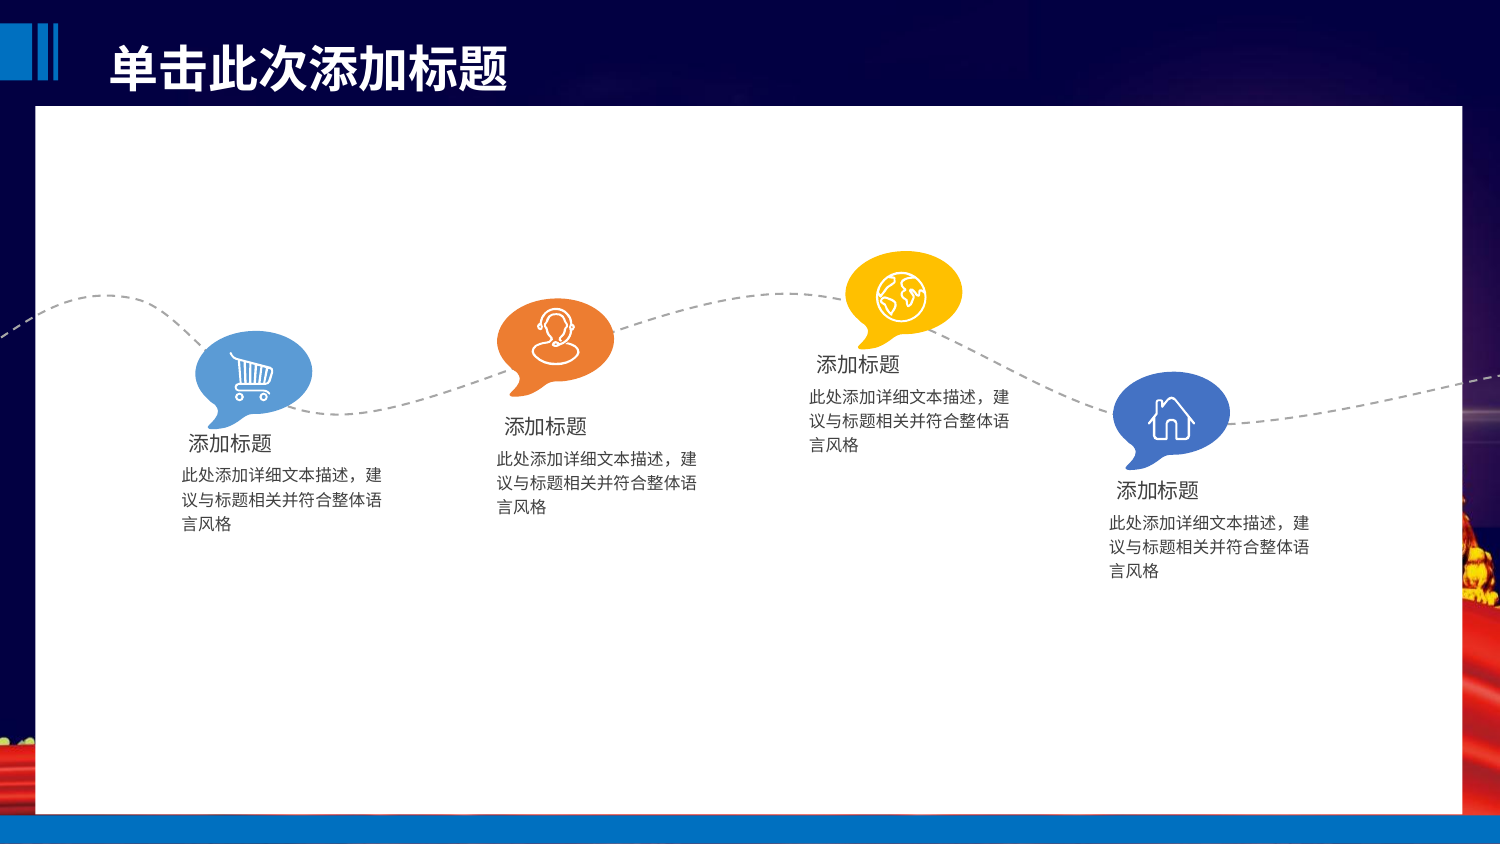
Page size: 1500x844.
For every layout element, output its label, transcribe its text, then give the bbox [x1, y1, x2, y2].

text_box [496, 296, 615, 397]
text_box 添加标题 [181, 422, 372, 461]
text_box 此处添加详细文本描述，建议与标题相关并符合整体语言风格 [1108, 508, 1316, 660]
text_box 添加标题 [1108, 470, 1299, 508]
picture [0, 0, 1500, 815]
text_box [1112, 370, 1231, 470]
picture [1463, 376, 1500, 815]
text_box 添加标题 [496, 406, 687, 444]
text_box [194, 329, 313, 430]
text_box [313, 345, 496, 415]
text_box [67, 24, 393, 82]
text_box [37, 23, 48, 81]
text_box [0, 815, 1500, 844]
text_box 添加标题 [809, 344, 999, 382]
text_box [844, 249, 963, 350]
text_box 此处添加详细文本描述，建议与标题相关并符合整体语言风格 [809, 382, 1017, 534]
text_box [0, 23, 33, 81]
text_box [615, 293, 844, 358]
text_box [999, 362, 1500, 425]
text_box 此处添加详细文本描述，建议与标题相关并符合整体语言风格 [496, 444, 704, 597]
text_box [53, 23, 59, 81]
text_box 此处添加详细文本描述，建议与标题相关并符合整体语言风格 [181, 461, 389, 613]
text_box [1, 295, 194, 343]
